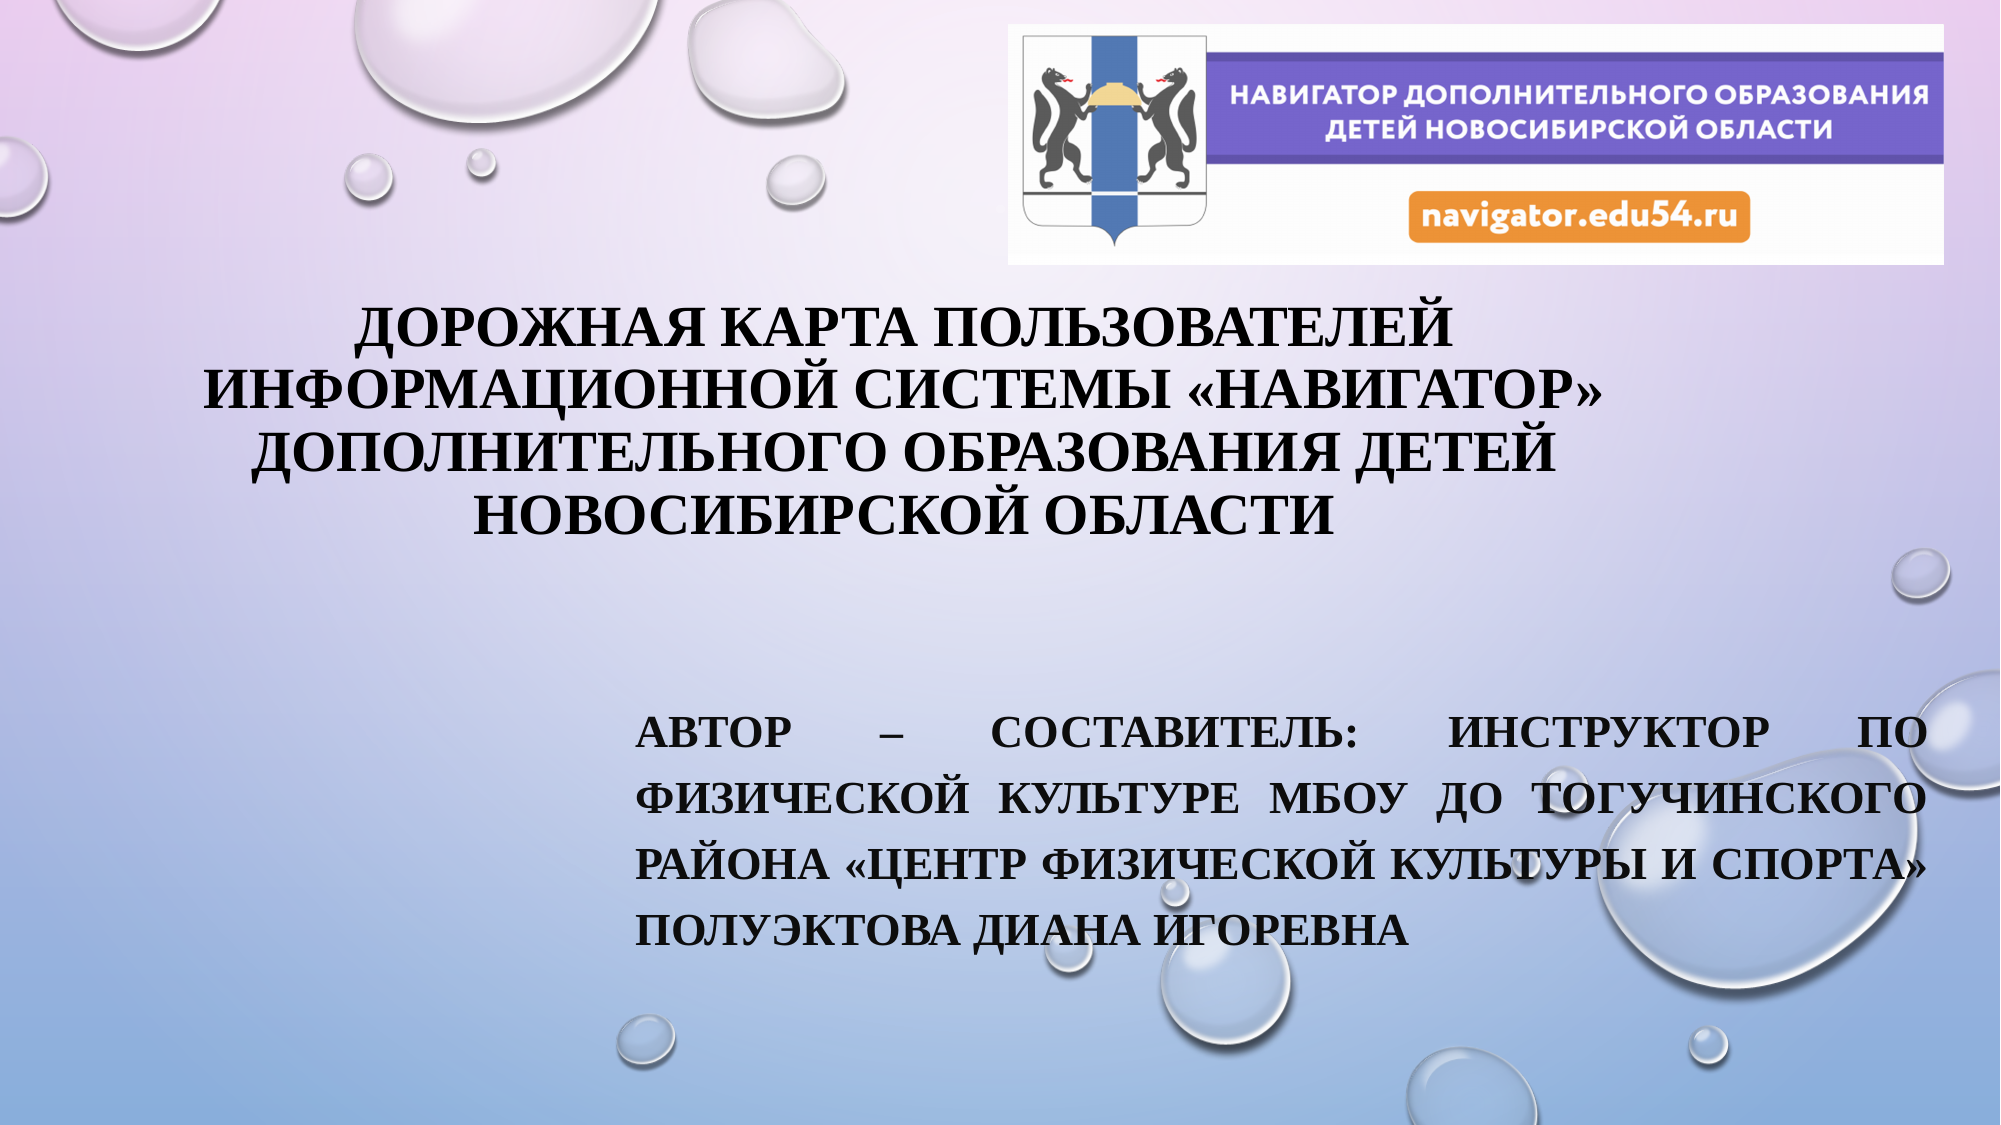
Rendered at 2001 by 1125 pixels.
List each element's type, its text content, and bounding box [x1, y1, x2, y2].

title Дорожная карта пользователей информационной системы «Навигатор» дополнительного образования детей Новосибирской области [95, 68, 1713, 625]
subtitle Автор – составитель: инструктор по физической культуре МБОУ ДО Тогучинского района «Центр физической культуры и спорта» Полуэктова Диана Игоревна [620, 683, 1944, 1021]
picture [0, 0, 2000, 1125]
